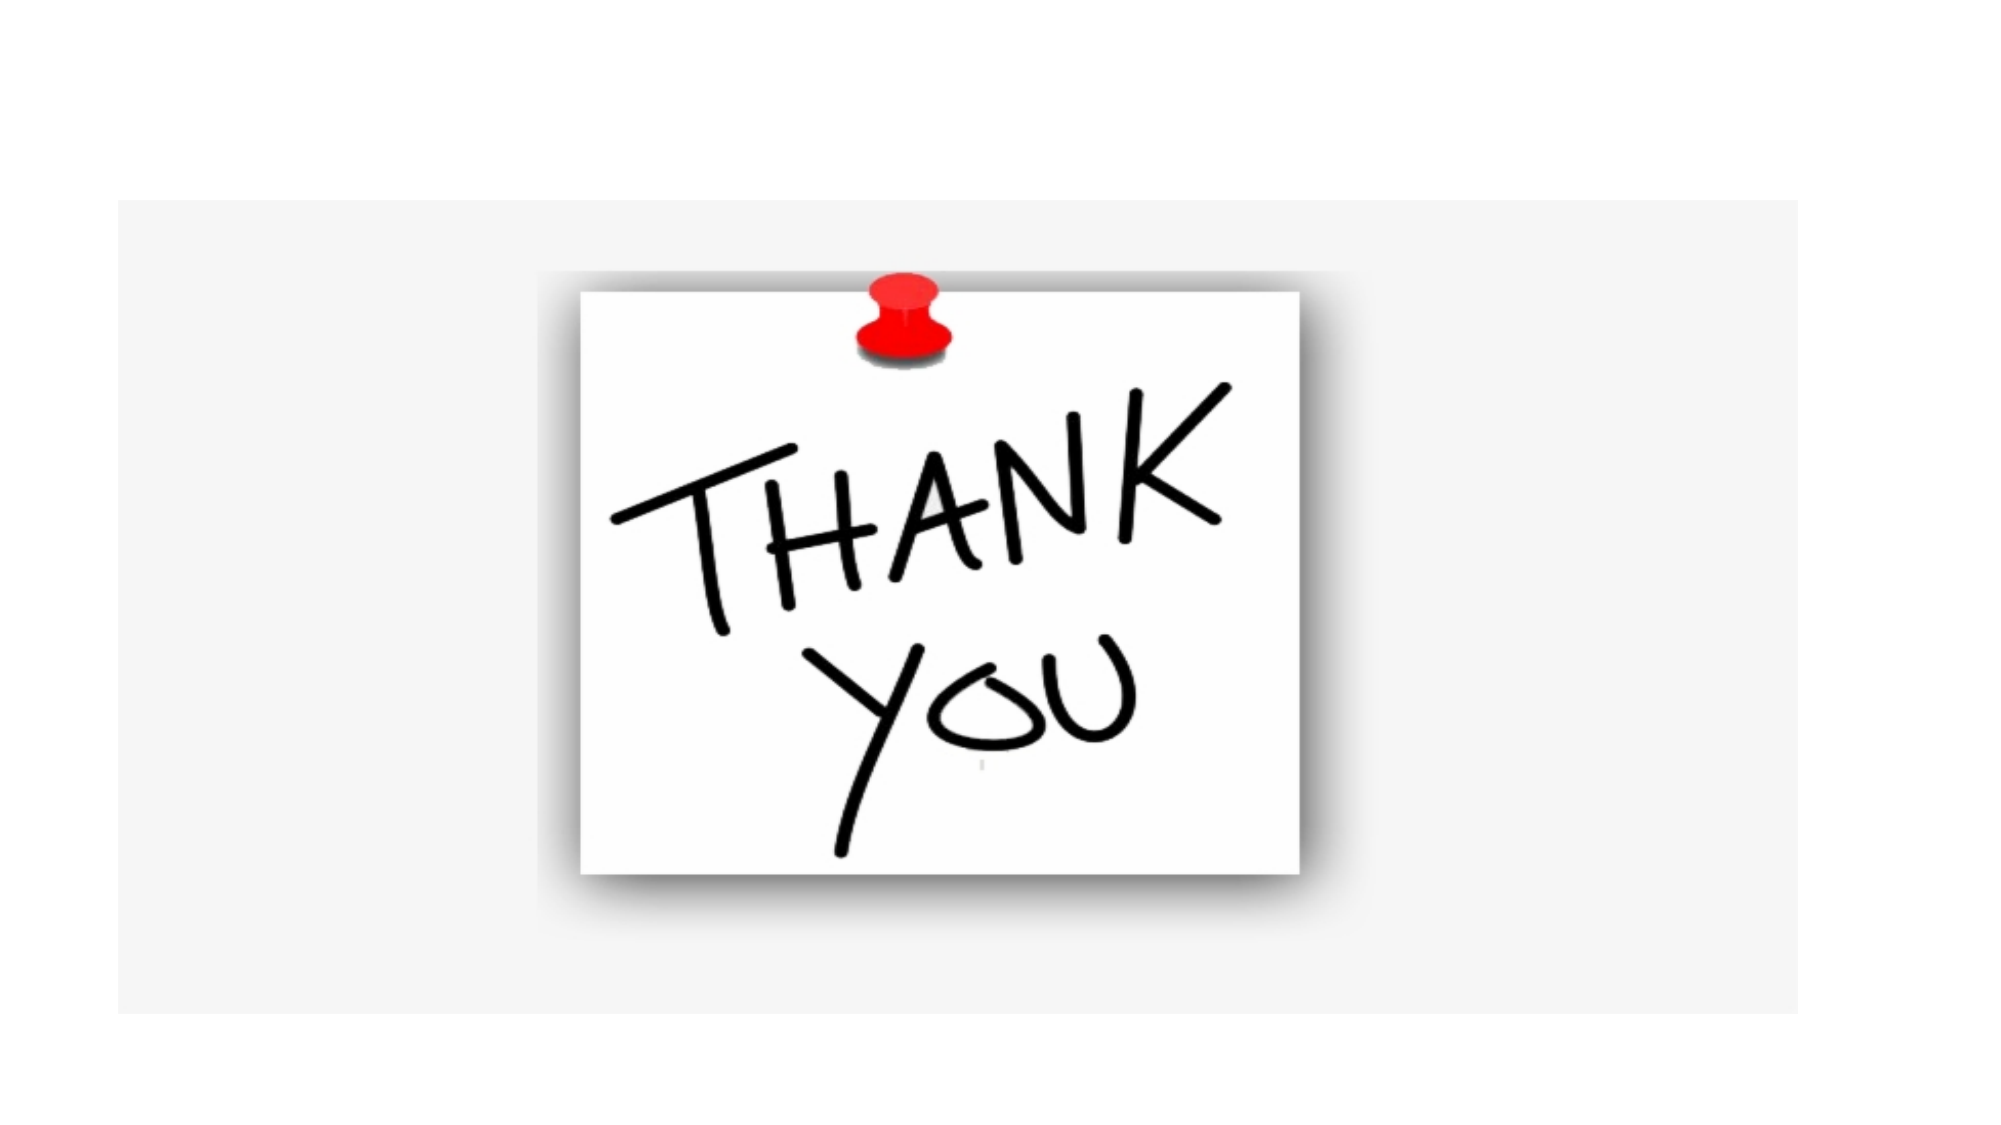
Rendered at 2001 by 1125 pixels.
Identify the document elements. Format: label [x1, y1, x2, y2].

list [118, 200, 1798, 1014]
